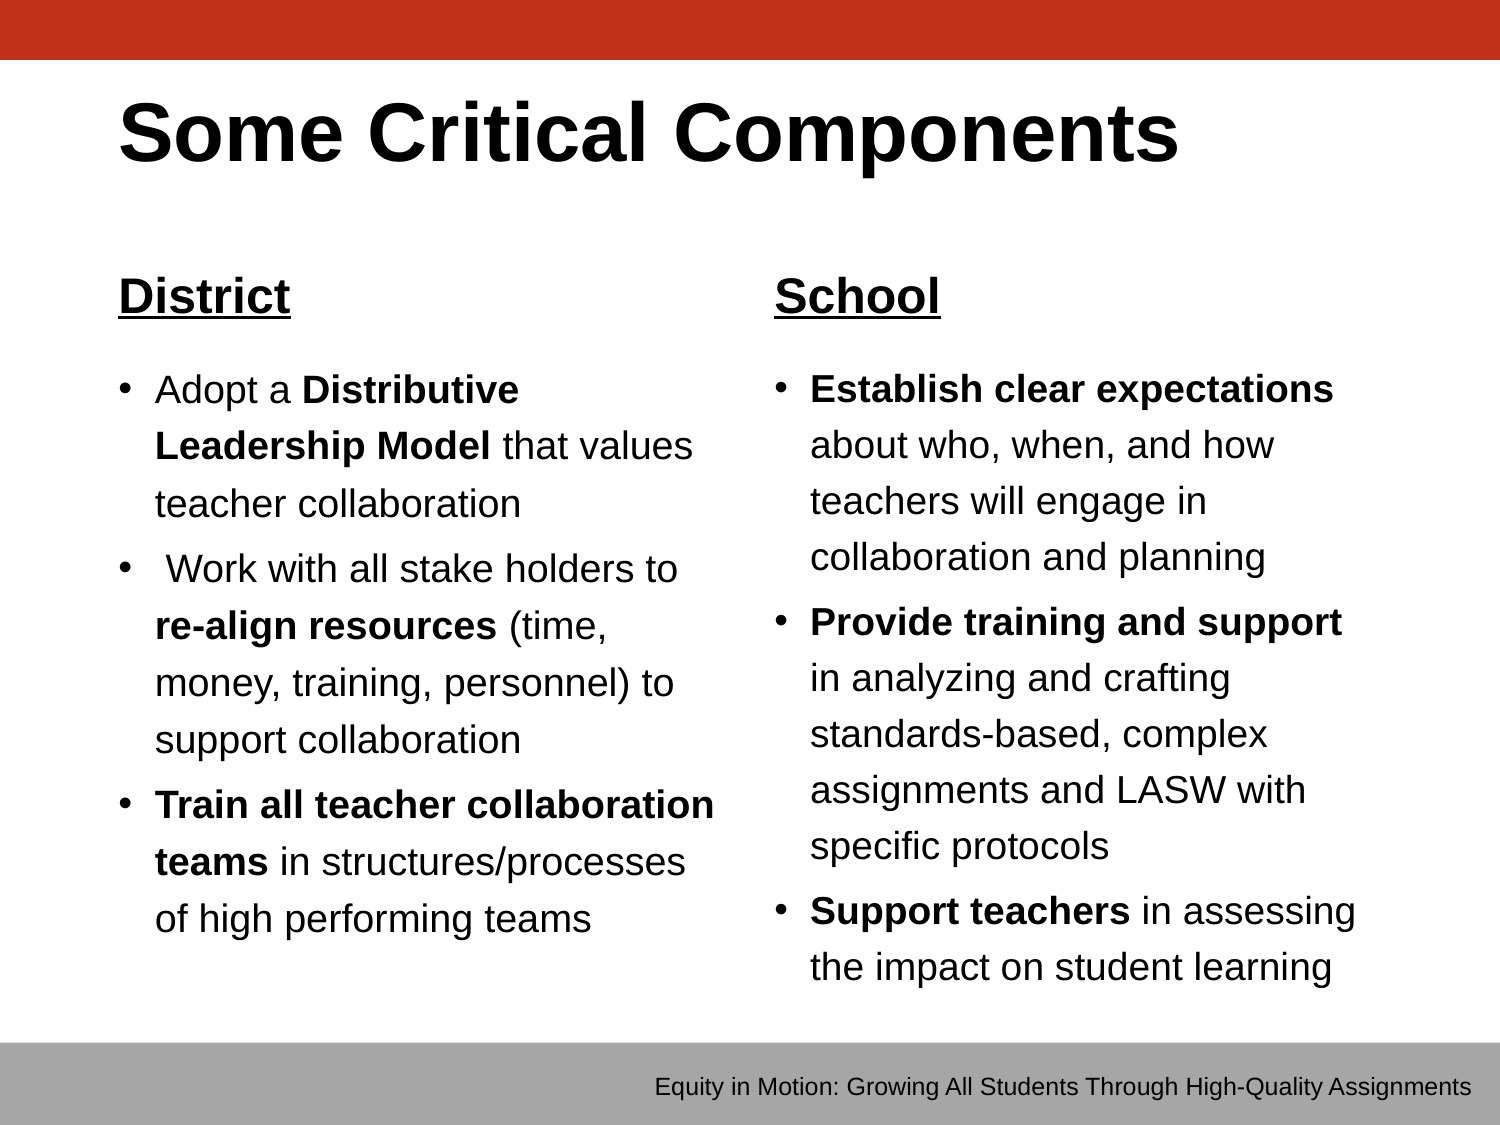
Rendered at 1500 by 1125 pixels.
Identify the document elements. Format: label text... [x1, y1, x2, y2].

title Some Critical Components [103, 59, 1398, 209]
list Adopt a Distributive Leadership Model that values teacher collaboration Work with all stake holders to re-align resources (time, money, training, personnel) to support collaboration Train all teacher collaboration teams in structures/processes of high performing teams [103, 346, 738, 1000]
list School [759, 255, 1398, 332]
list District [103, 242, 738, 332]
list Establish clear expectations about who, when, and how teachers will engage in collaboration and planning Provide training and support in analyzing and crafting standards-based, complex assignments and LASW with specific protocols Support teachers in assessing the impact on student learning [759, 346, 1398, 1000]
